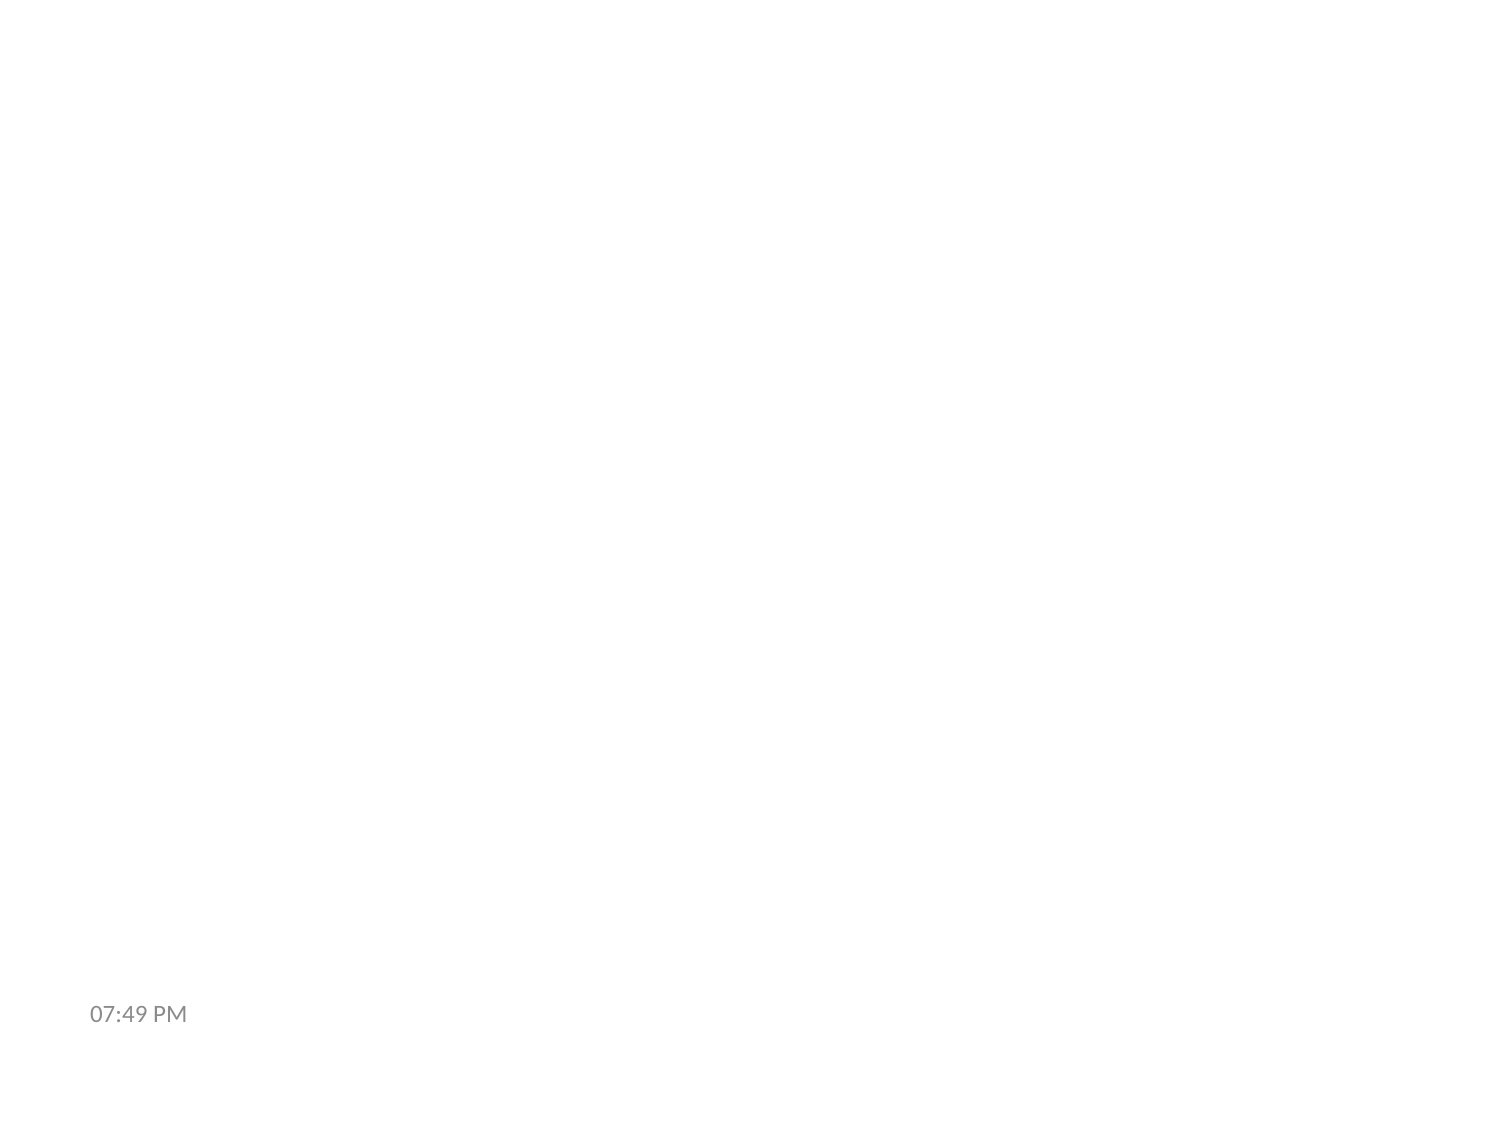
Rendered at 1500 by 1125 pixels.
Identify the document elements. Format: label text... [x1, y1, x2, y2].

text_box 3:35 PM [75, 982, 425, 1043]
